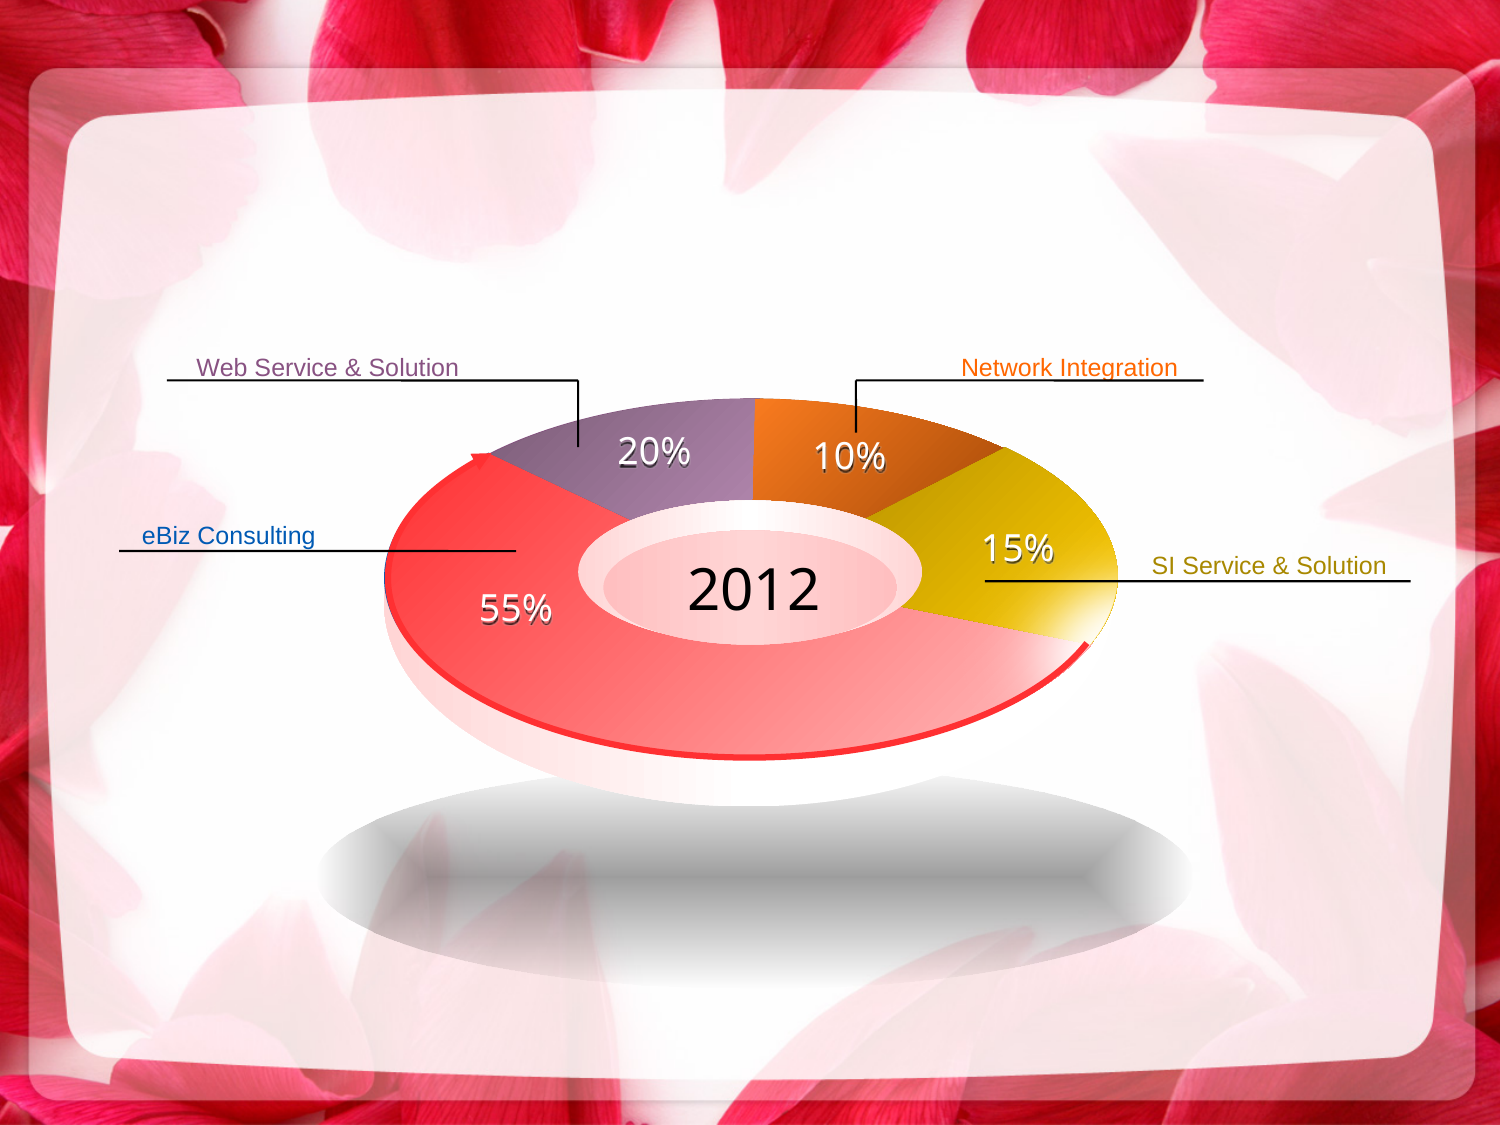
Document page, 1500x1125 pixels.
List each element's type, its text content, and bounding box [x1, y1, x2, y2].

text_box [383, 398, 1117, 807]
text_box Network Integration [946, 344, 1194, 380]
picture [0, 0, 1500, 1125]
text_box [315, 813, 1194, 989]
text_box Web Service & Solution [181, 344, 482, 389]
text_box eBiz Consulting [127, 512, 332, 557]
text_box Network Integration [946, 381, 1194, 389]
text_box SI Service & Solution [1142, 541, 1417, 587]
